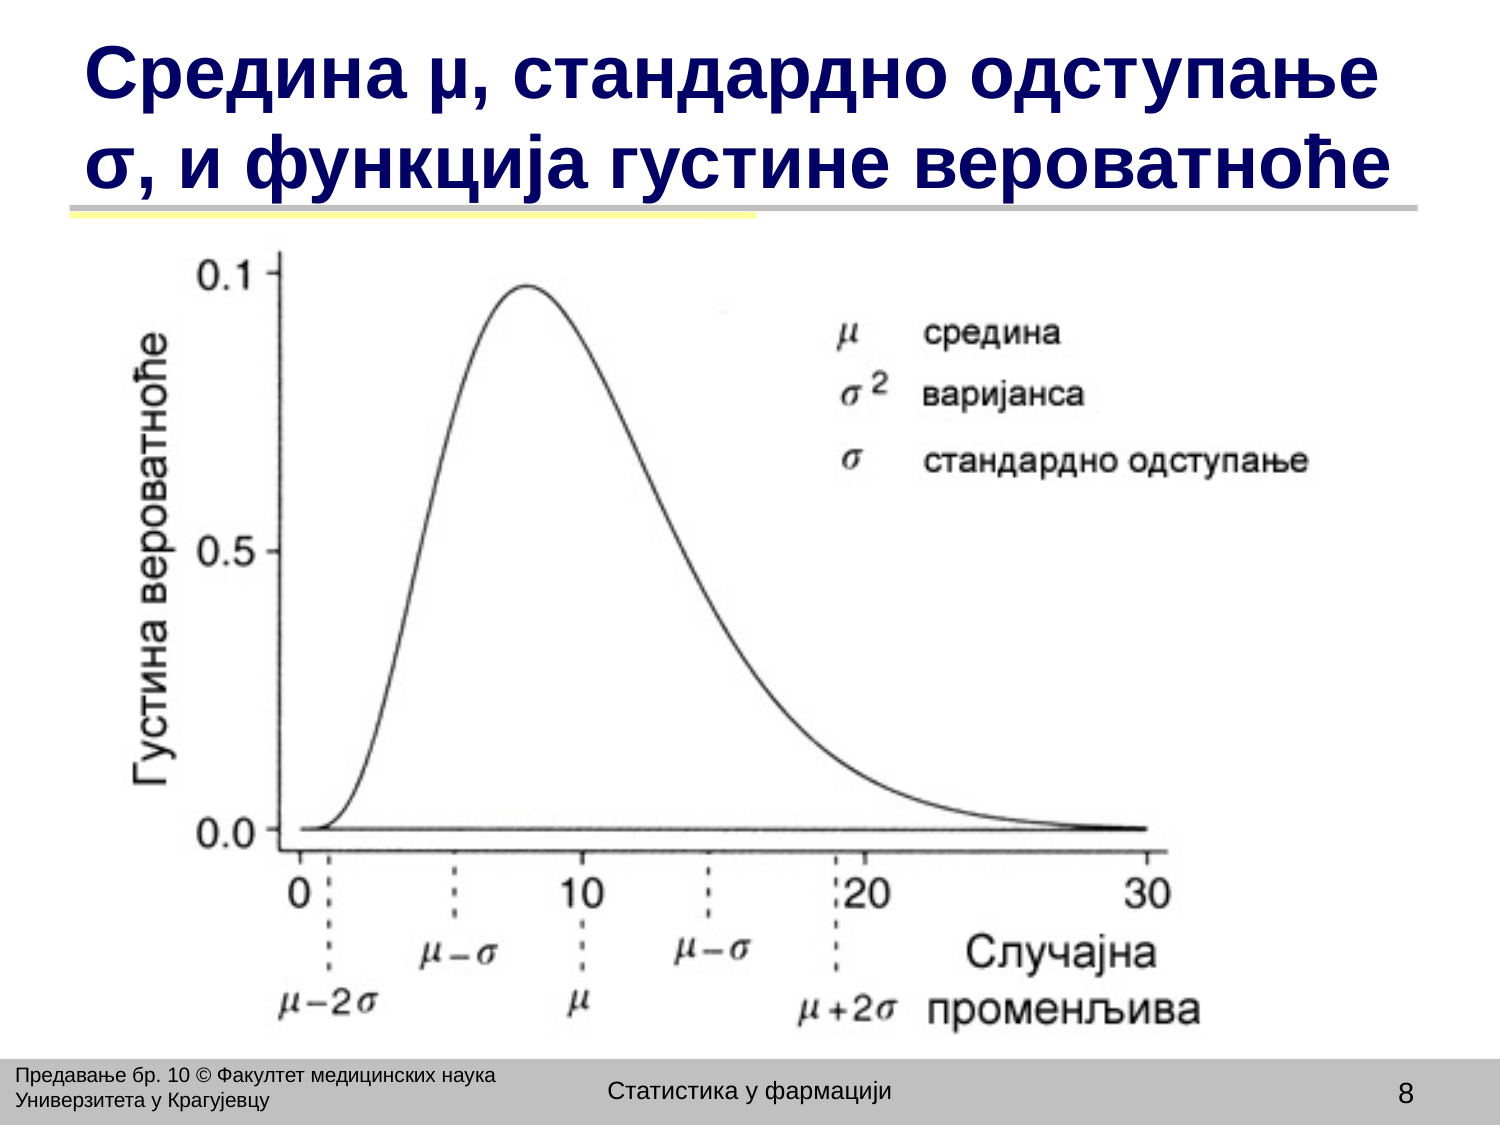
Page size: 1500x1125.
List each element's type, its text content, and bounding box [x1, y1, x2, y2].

slide_number 8 [1079, 1066, 1430, 1125]
picture [120, 237, 1320, 1045]
footer Статистика у фармацији [512, 1066, 988, 1125]
slide_number Предавање бр. 10 © Факултет медицинских наука Универзитета у Крагујевцу [0, 1053, 622, 1108]
title Средина µ, стандарднo одступање σ, и функција густине вероватноће [69, 19, 1426, 208]
